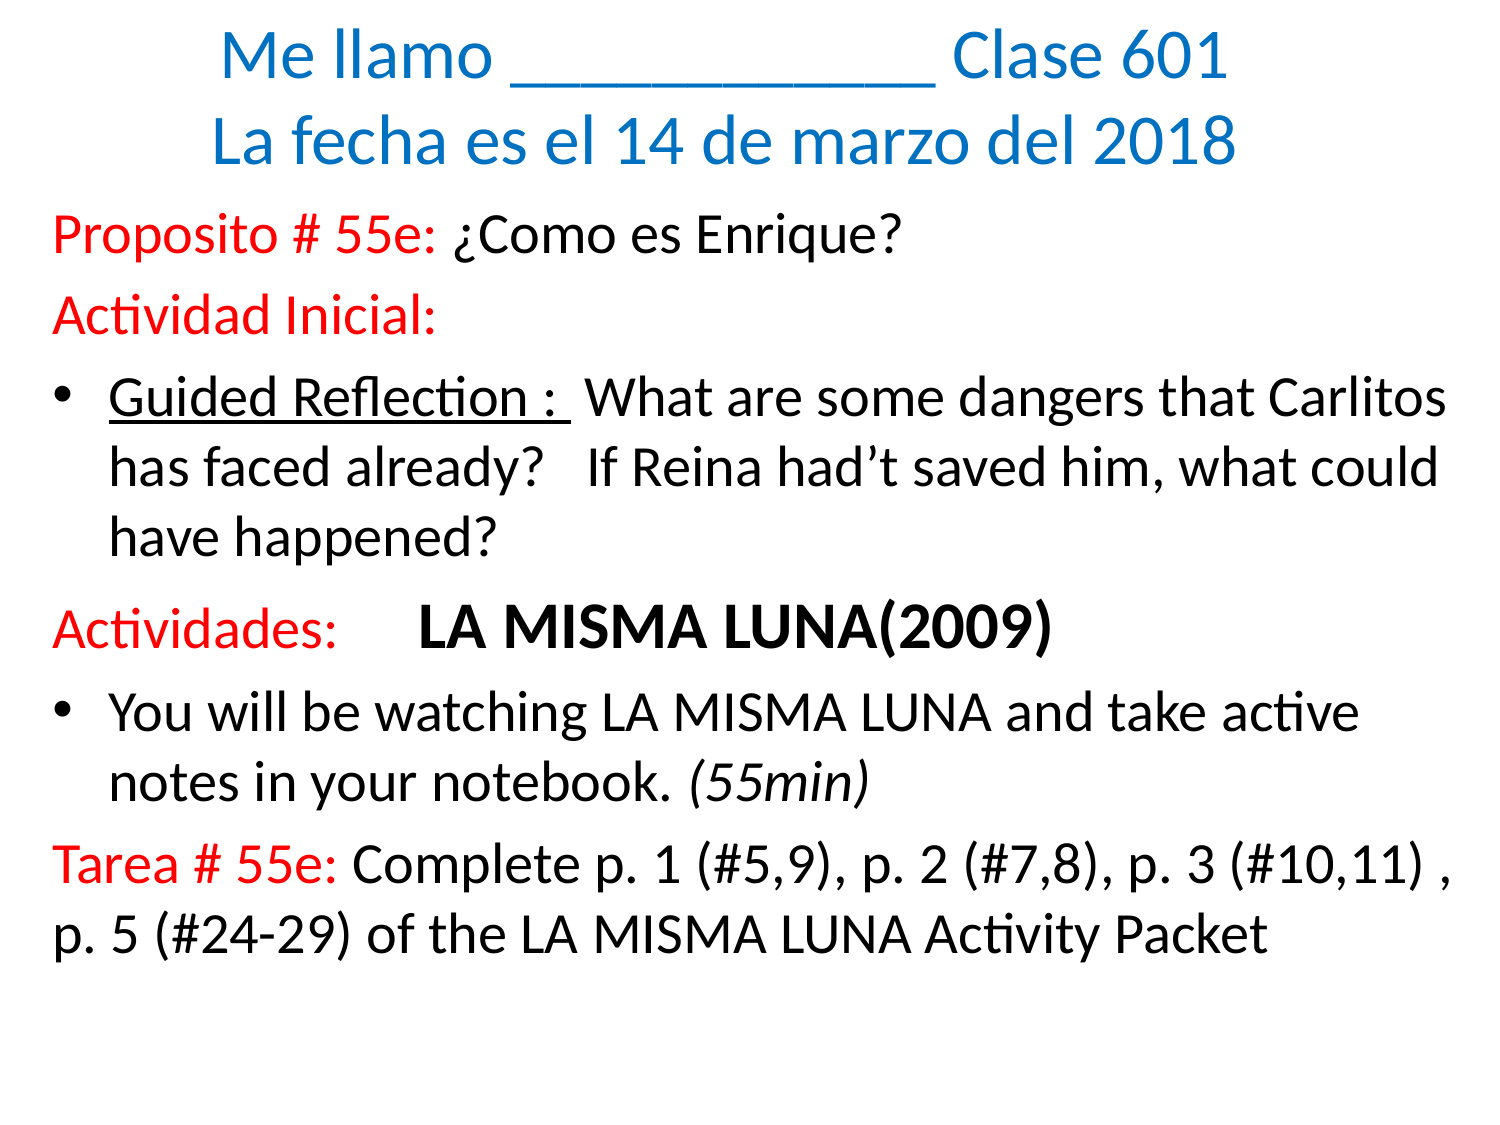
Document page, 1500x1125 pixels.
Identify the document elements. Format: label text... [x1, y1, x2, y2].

text_box Proposito # 55e: ¿Como es Enrique? Actividad Inicial: Guided Reflection : What are some dangers that Carlitos has faced already? If Reina had’t saved him, what could have happened? Actividades: LA MISMA LUNA(2009) You will be watching LA MISMA LUNA and take active notes in your notebook. (55min) Tarea # 55e: Complete p. 1 (#5,9), p. 2 (#7,8), p. 3 (#10,11) , p. 5 (#24-29) of the LA MISMA LUNA Activity Packet [37, 187, 1475, 950]
text_box Me llamo ____________ Clase 601 La fecha es el 14 de marzo del 2018 [49, 0, 1400, 187]
